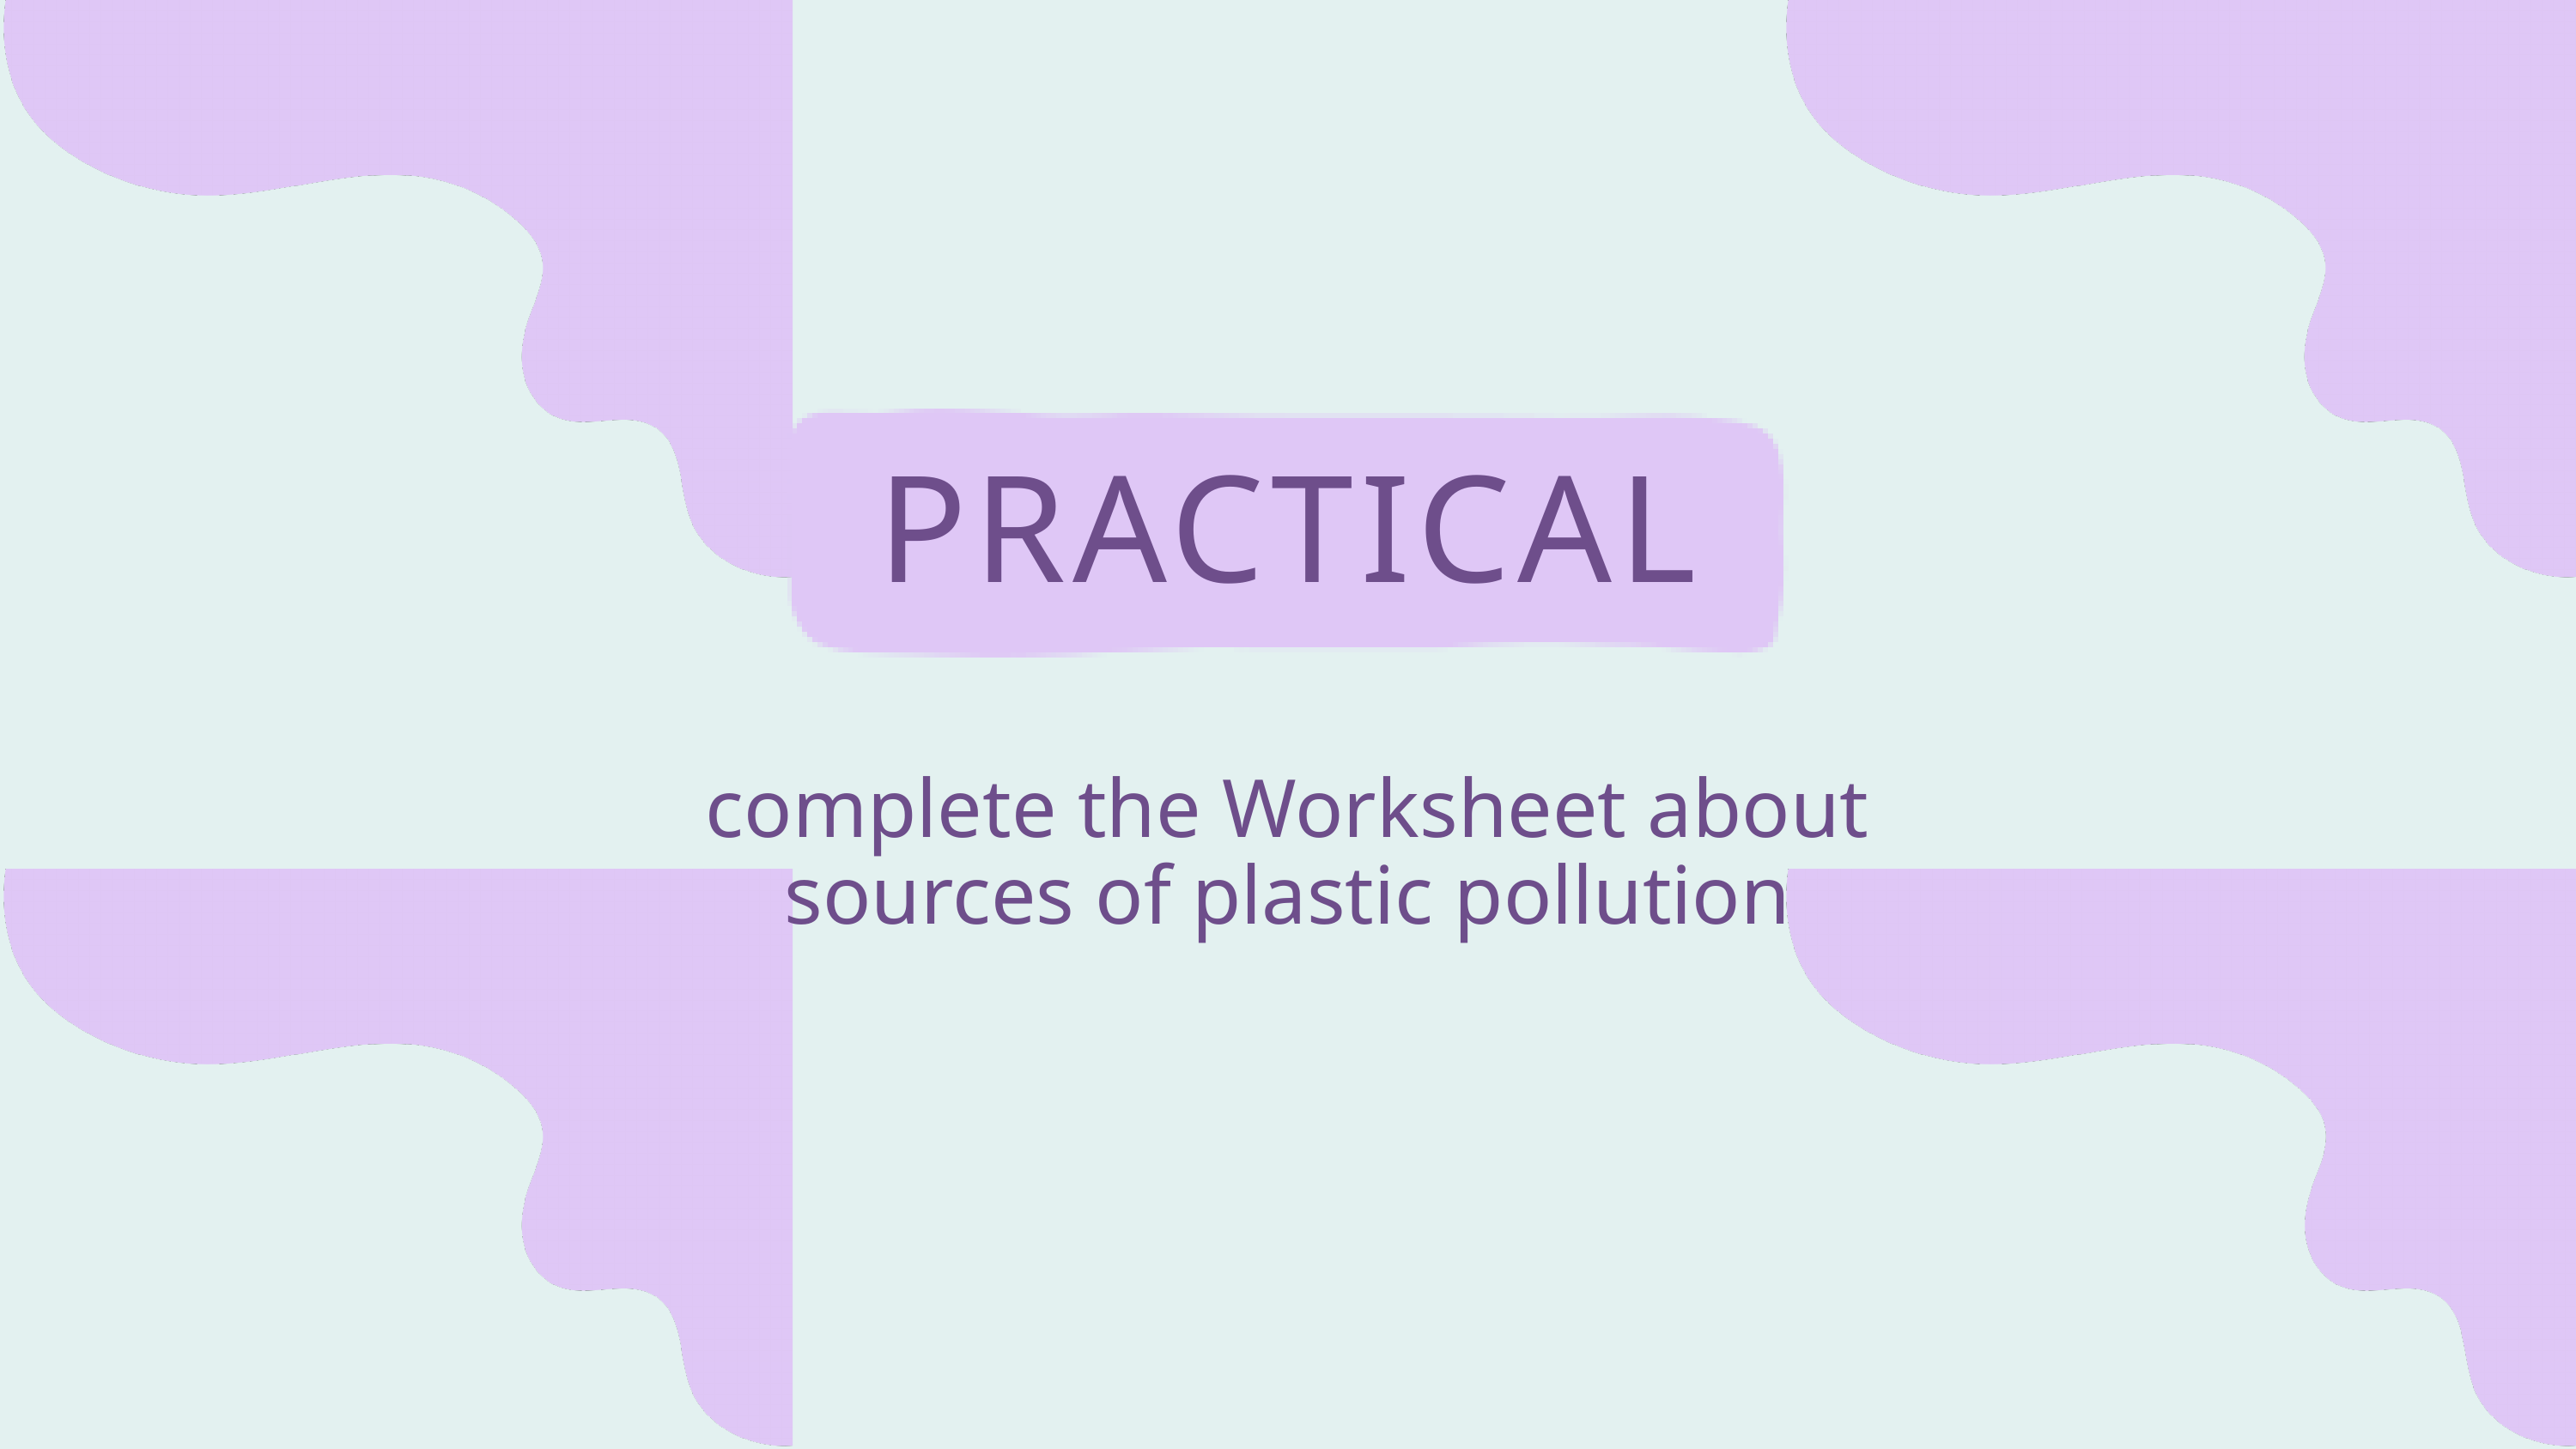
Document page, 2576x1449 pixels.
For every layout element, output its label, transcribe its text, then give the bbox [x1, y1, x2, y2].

text_box PRACTICAL [866, 468, 1710, 613]
text_box [787, 409, 1789, 658]
text_box [0, 0, 793, 580]
text_box complete the Worksheet about sources of plastic pollution [631, 765, 1945, 941]
text_box [1783, 869, 2576, 1449]
text_box [1783, 0, 2576, 580]
text_box [0, 869, 793, 1449]
